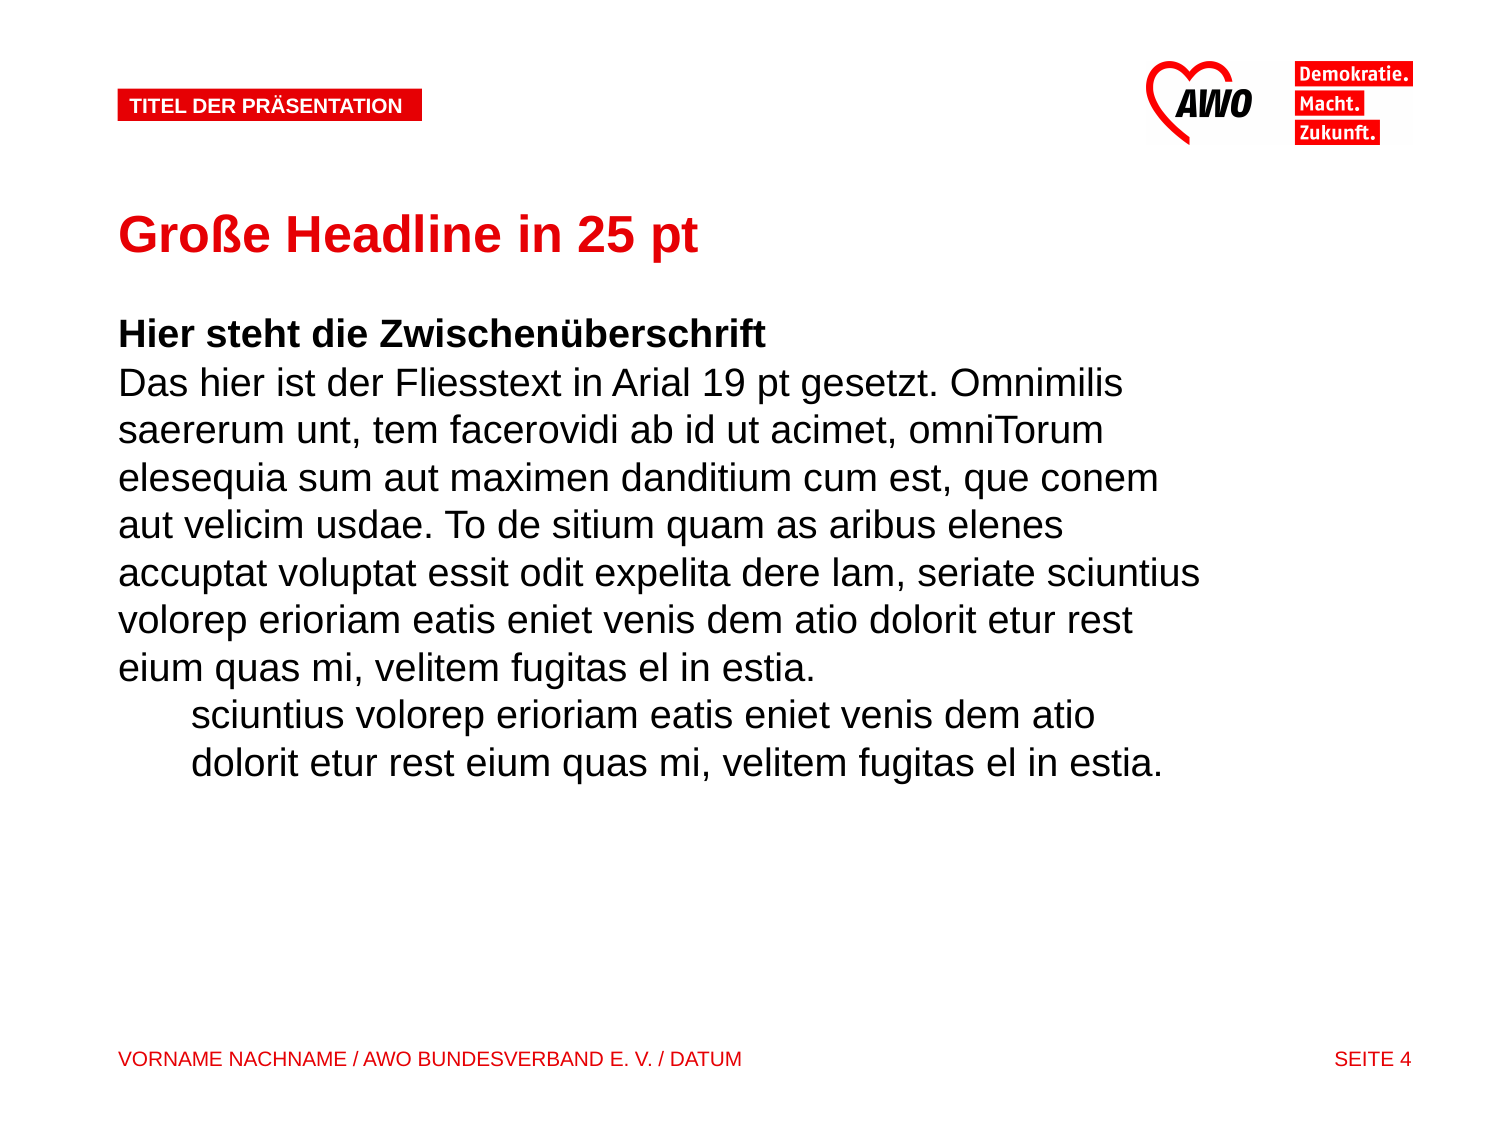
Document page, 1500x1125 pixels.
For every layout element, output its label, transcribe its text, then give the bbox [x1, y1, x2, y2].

footer VORNAME NACHNAME / AWO BUNDESVERBAND E. V. / DATUM [118, 1045, 1211, 1072]
list Hier steht die Zwischenüberschrift [118, 307, 1211, 356]
title Große Headline in 25 pt [118, 200, 1211, 264]
slide_number SEITE 4 [1333, 1045, 1412, 1072]
picture [1146, 61, 1413, 145]
list Das hier ist der Fliesstext in Arial 19 pt gesetzt. Omnimilis saererum unt, tem facerovidi ab id ut acimet, omniTorum elesequia sum aut maximen danditium cum est, que conem aut velicim usdae. To de sitium quam as aribus elenes accuptat voluptat essit odit expelita dere lam, seriate sciuntius volorep erioriam eatis eniet venis dem atio dolorit etur rest eium quas mi, velitem fugitas el in estia. sciuntius volorep erioriam eatis eniet venis dem atio dolorit etur rest eium quas mi, velitem fugitas el in estia. [118, 356, 1211, 977]
list Titel der Präsentation [117, 88, 422, 121]
